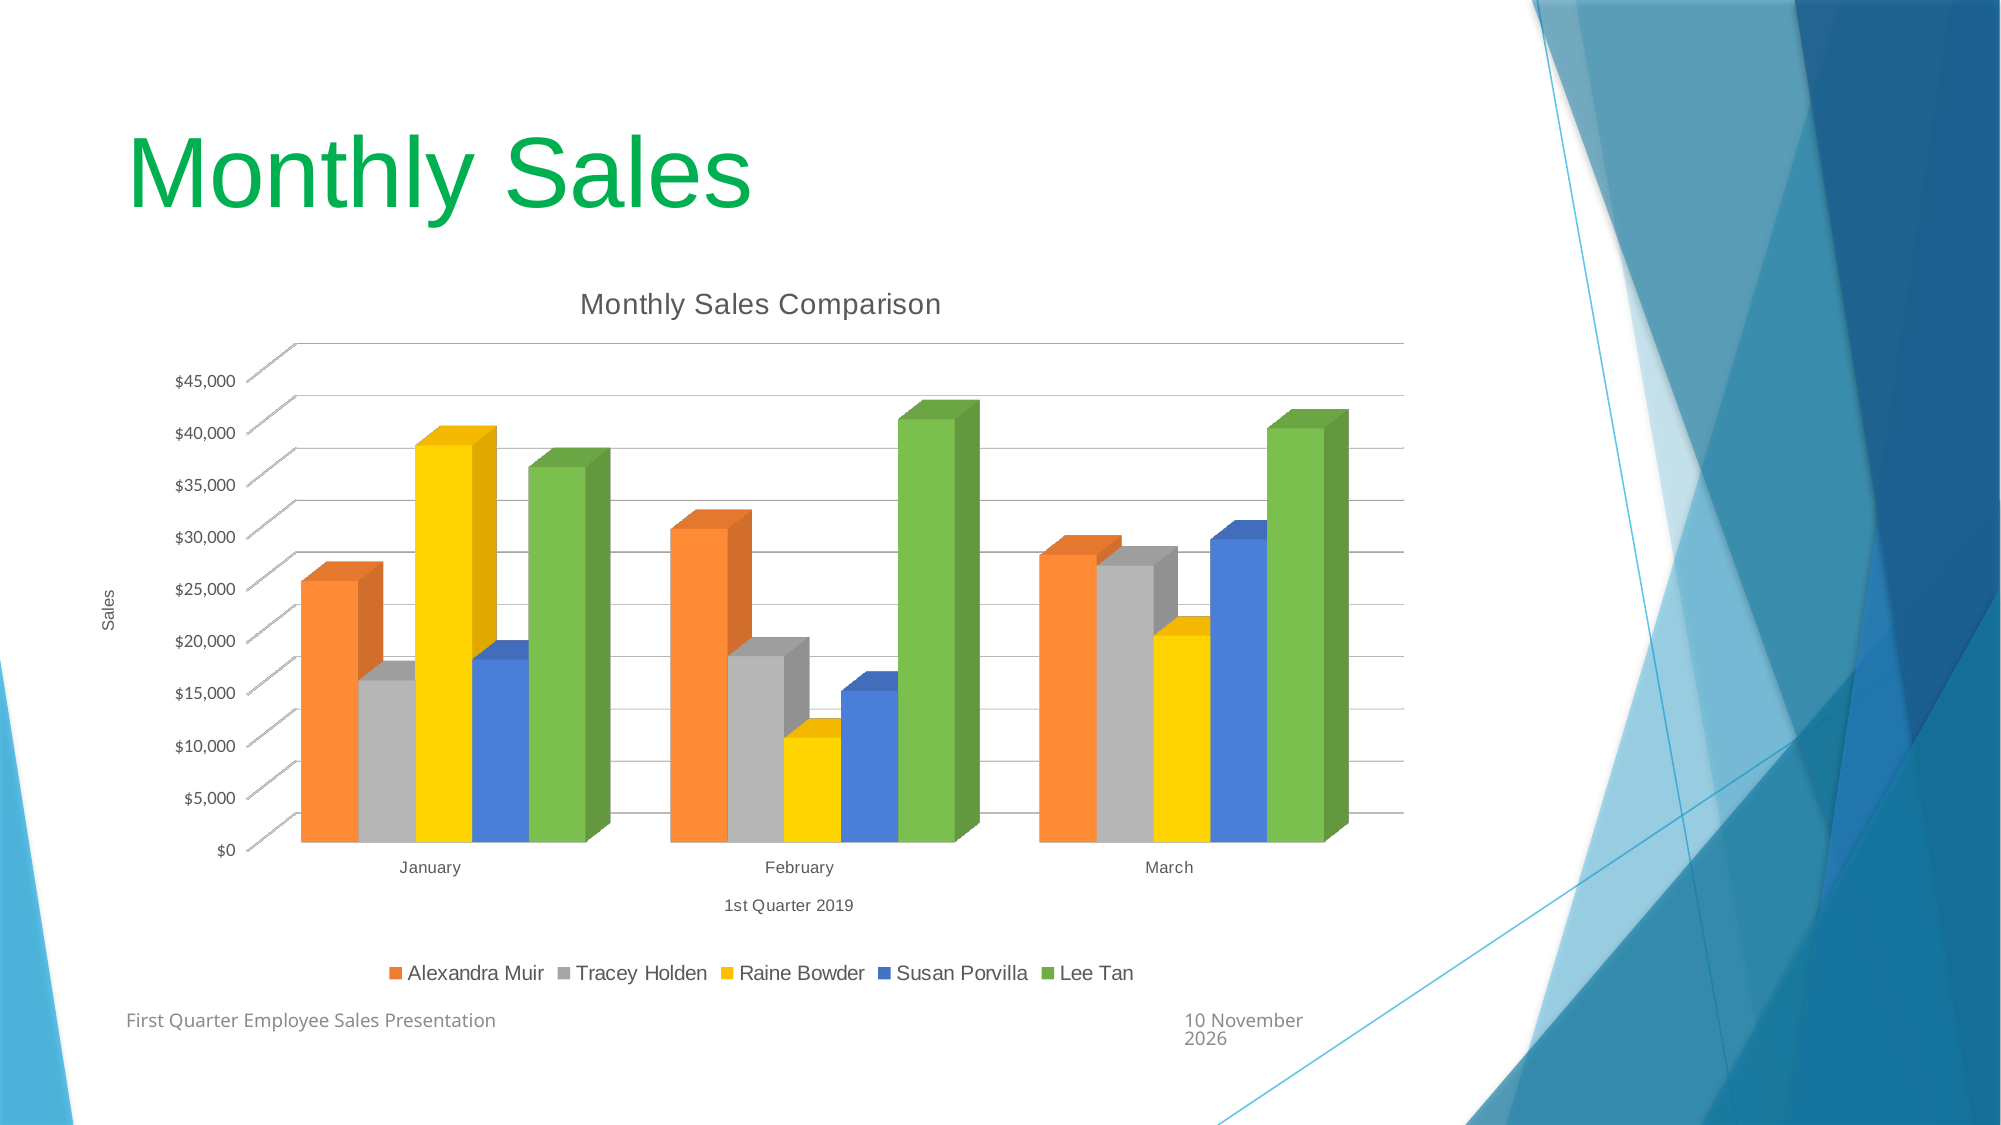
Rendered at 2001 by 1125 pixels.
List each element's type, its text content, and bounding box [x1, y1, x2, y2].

title Monthly Sales [111, 99, 1522, 317]
chart [66, 255, 1457, 992]
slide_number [1169, 1000, 1332, 1051]
footer First Quarter Employee Sales Presentation [111, 1000, 1145, 1051]
